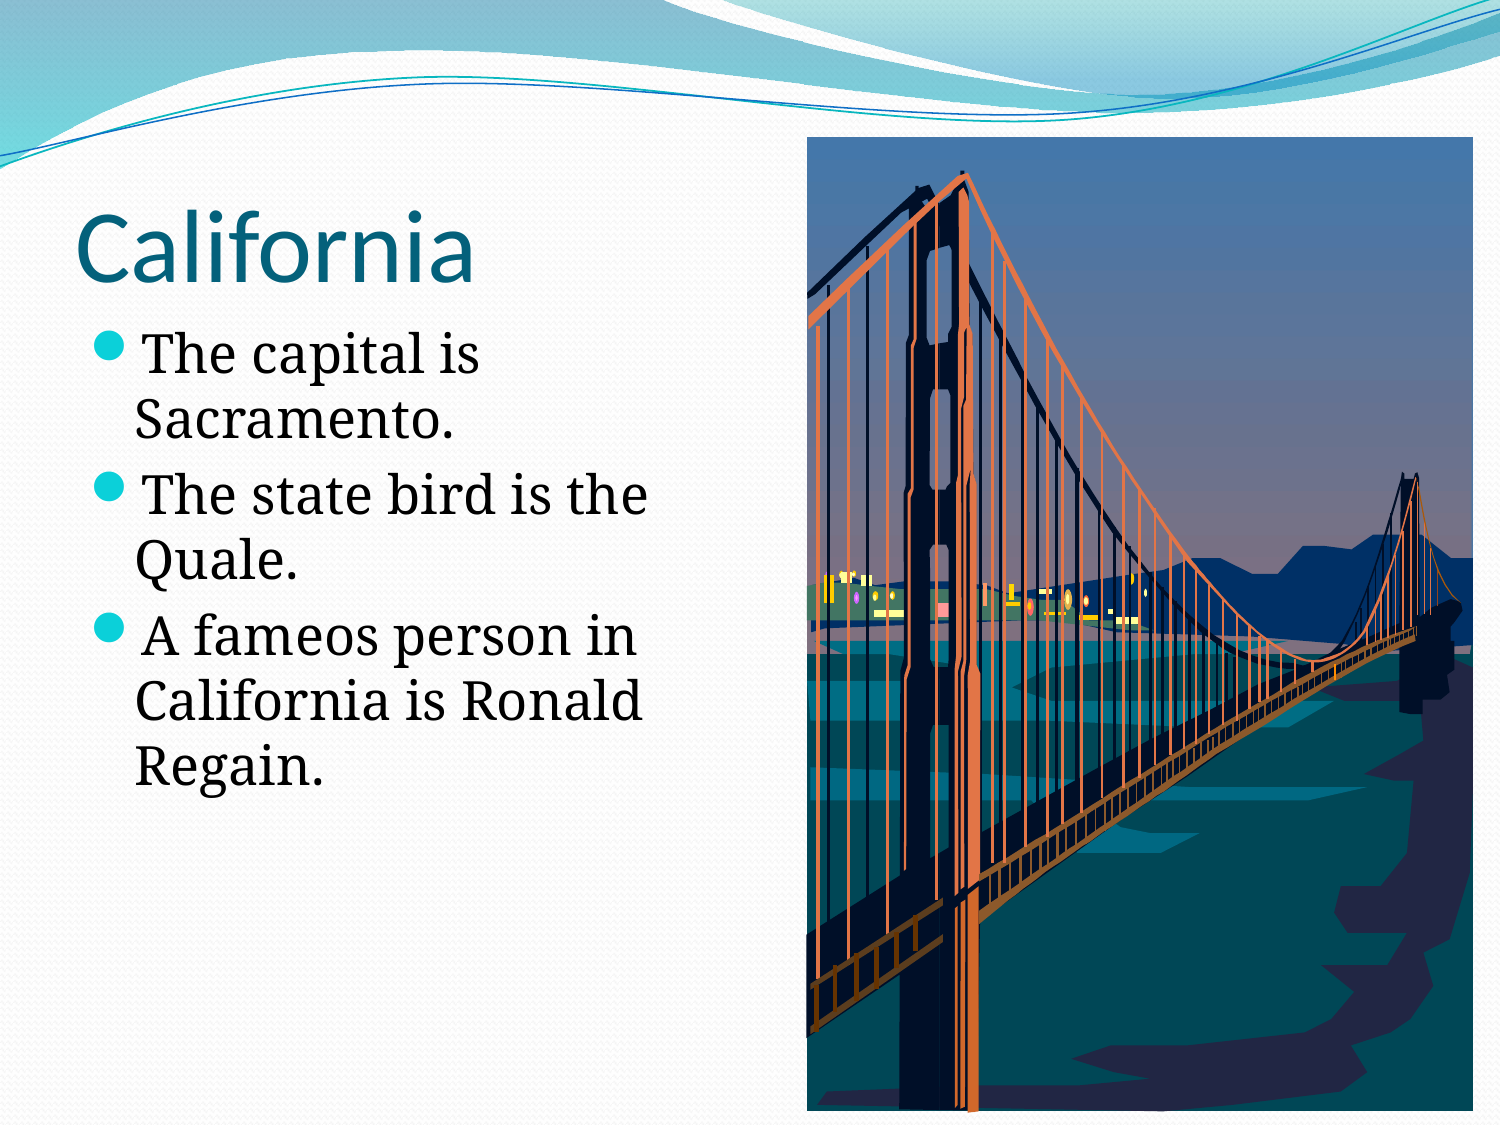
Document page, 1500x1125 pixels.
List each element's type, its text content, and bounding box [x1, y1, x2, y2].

title California [75, 115, 1425, 303]
list The capital is Sacramento. The state bird is the Quale. A fameos person in California is Ronald Regain. [75, 312, 799, 1043]
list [806, 137, 1474, 1113]
